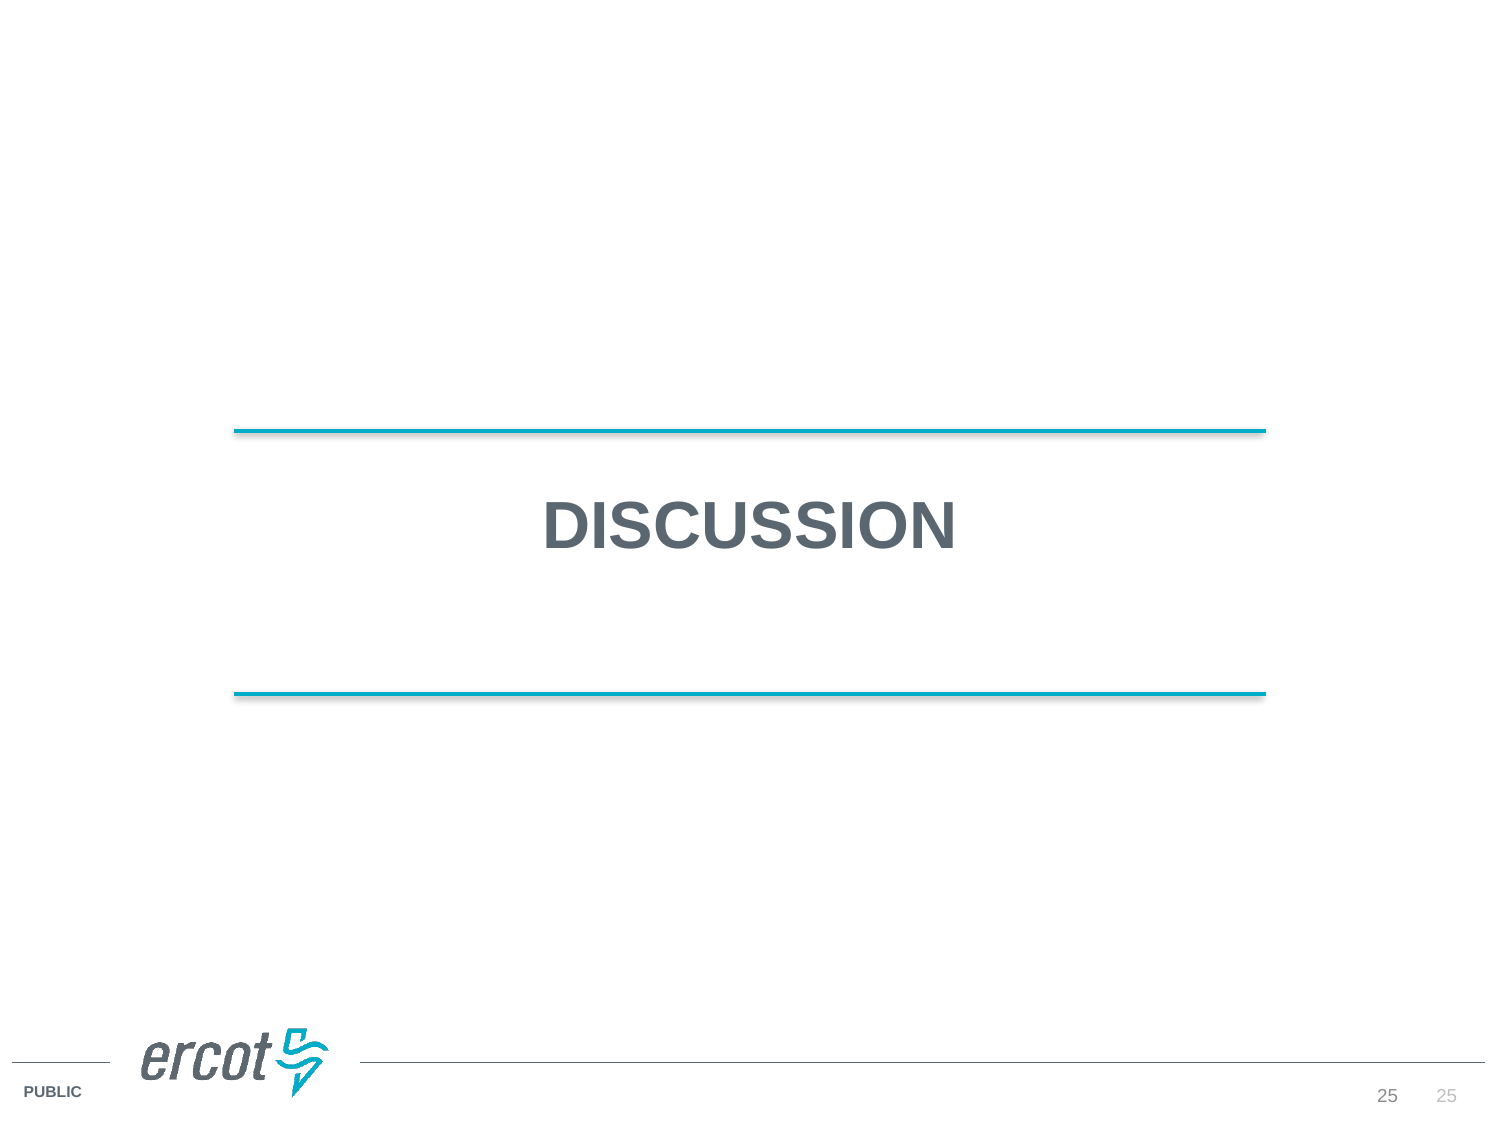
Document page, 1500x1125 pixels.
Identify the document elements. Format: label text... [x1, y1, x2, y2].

list Discussion [234, 474, 1266, 638]
picture [137, 1024, 332, 1100]
slide_number 25 [1350, 1077, 1425, 1113]
